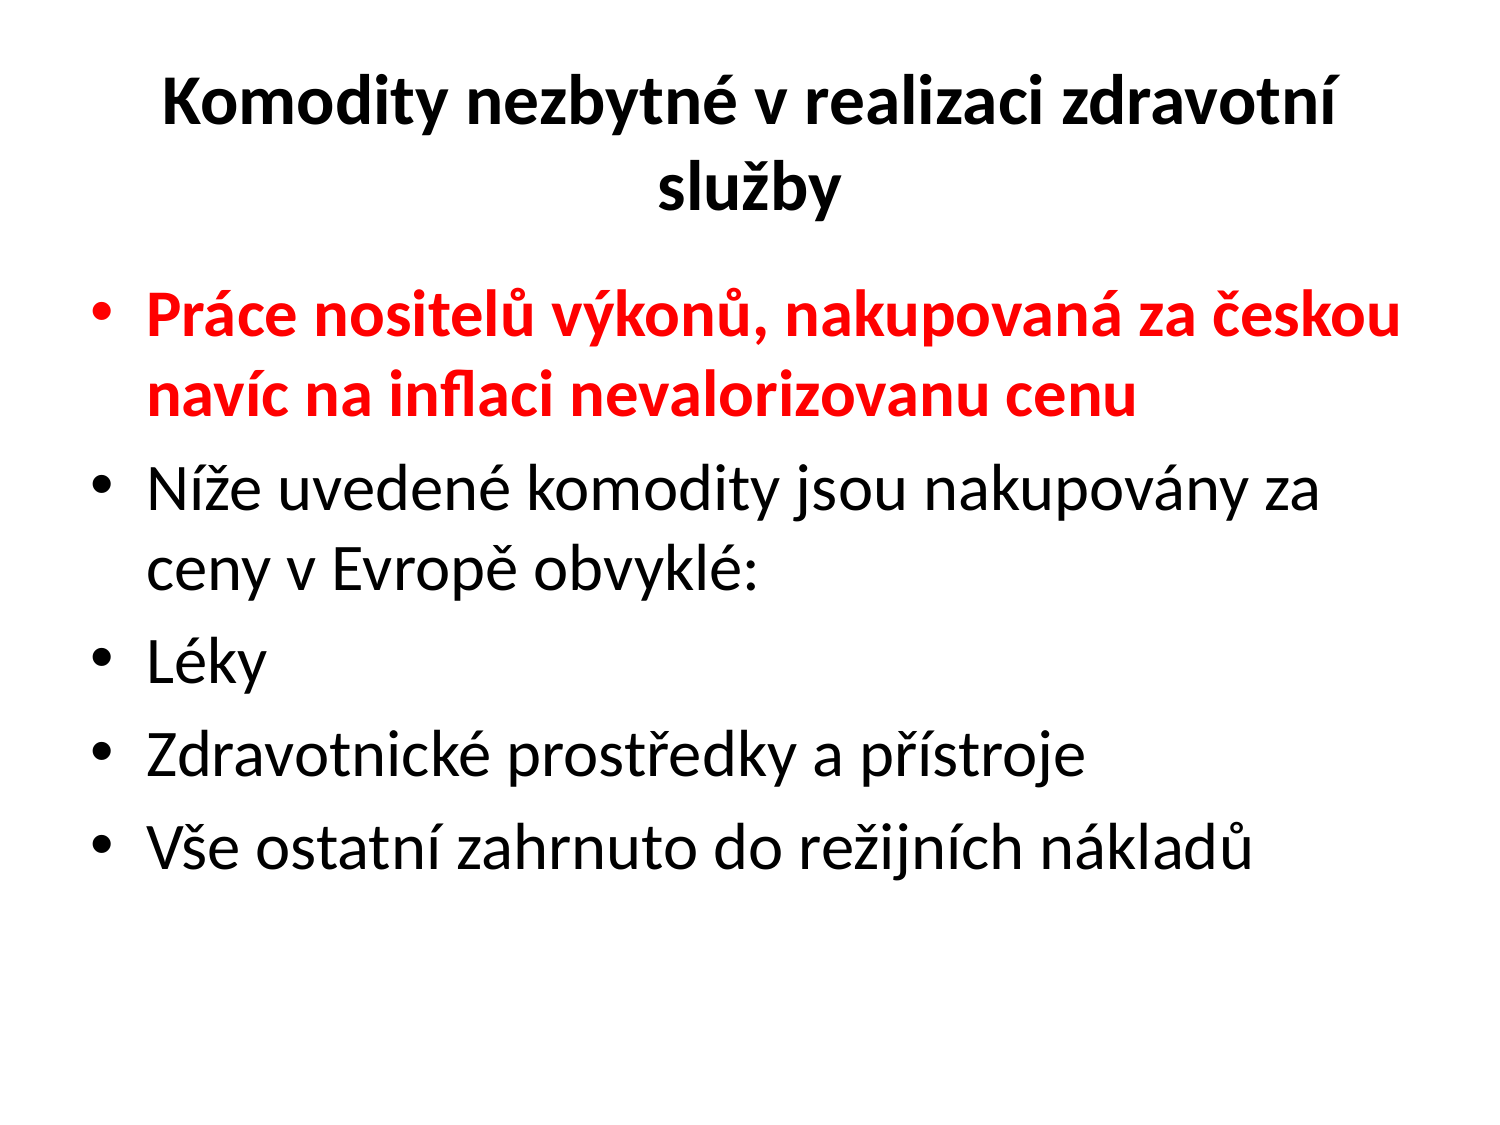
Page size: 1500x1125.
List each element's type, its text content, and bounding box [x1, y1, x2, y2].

title Komodity nezbytné v realizaci zdravotní služby [75, 45, 1425, 233]
list Práce nositelů výkonů, nakupovaná za českou navíc na inflaci nevalorizovanu cenu Níže uvedené komodity jsou nakupovány za ceny v Evropě obvyklé: Léky Zdravotnické prostředky a přístroje Vše ostatní zahrnuto do režijních nákladů [75, 262, 1425, 1005]
